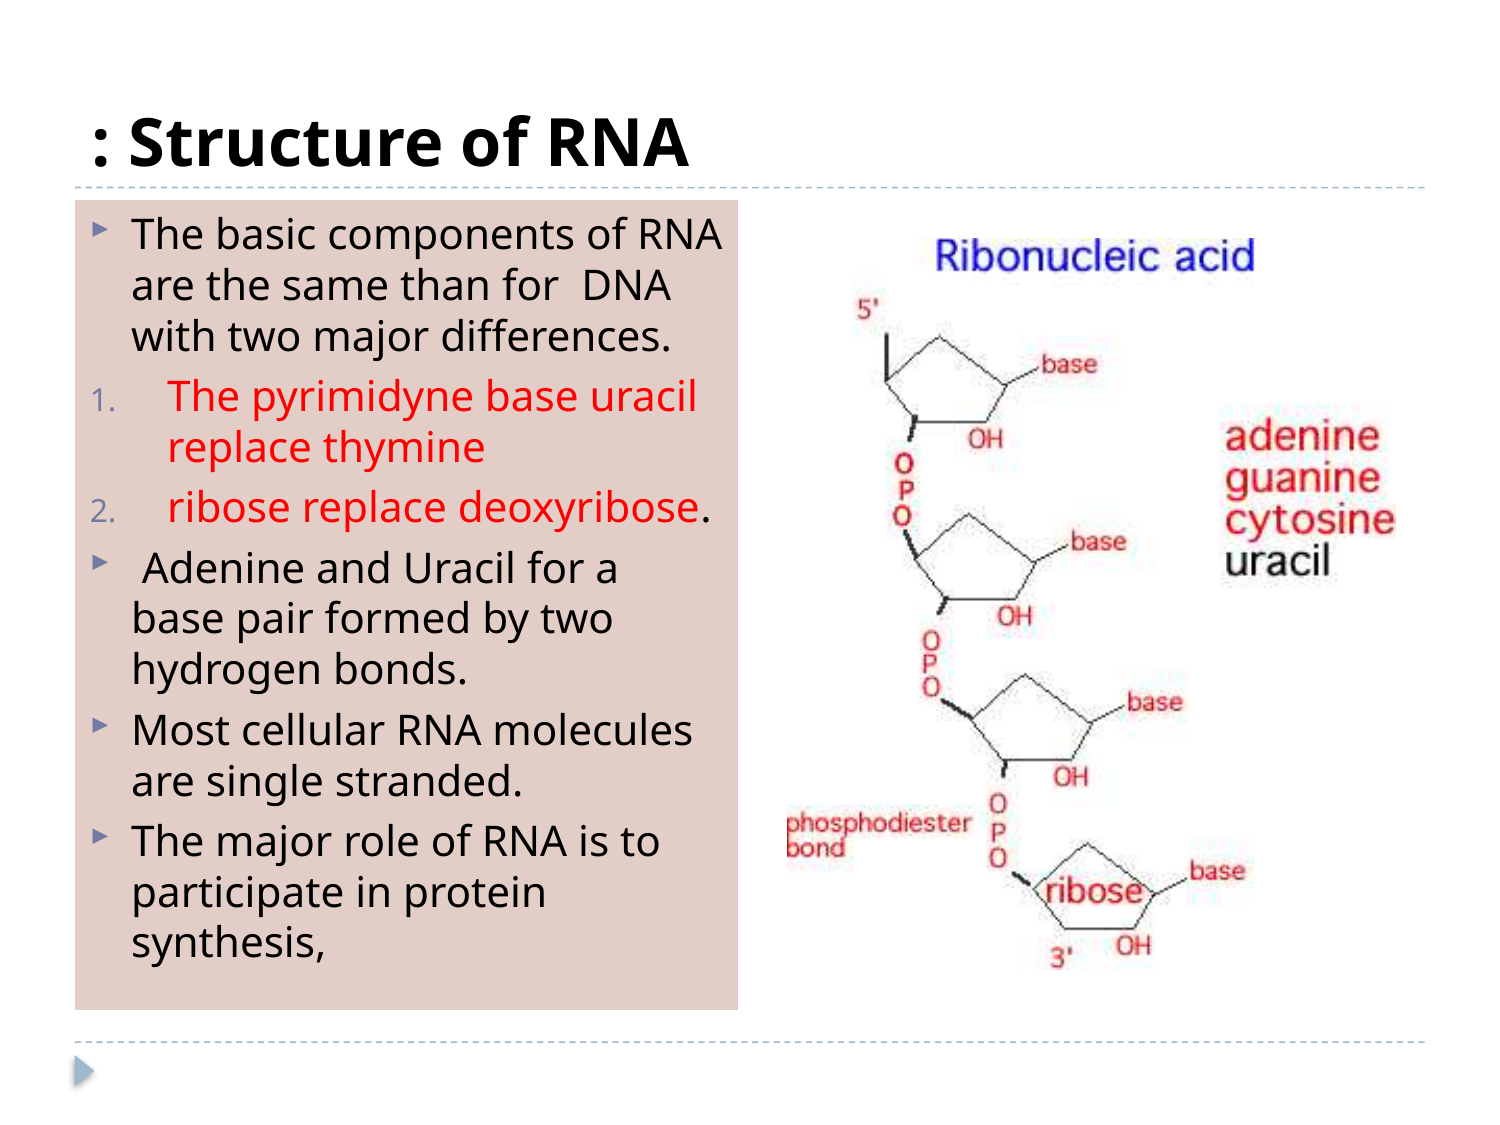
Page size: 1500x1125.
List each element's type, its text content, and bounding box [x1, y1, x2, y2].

title Structure of RNA : [75, 37, 1425, 188]
list The basic components of RNA are the same than for DNA with two major differences. The pyrimidyne base uracil replace thymine ribose replace deoxyribose. Adenine and Uracil for a base pair formed by two hydrogen bonds. Most cellular RNA molecules are single stranded. The major role of RNA is to participate in protein synthesis, [75, 200, 738, 1010]
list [786, 238, 1396, 971]
